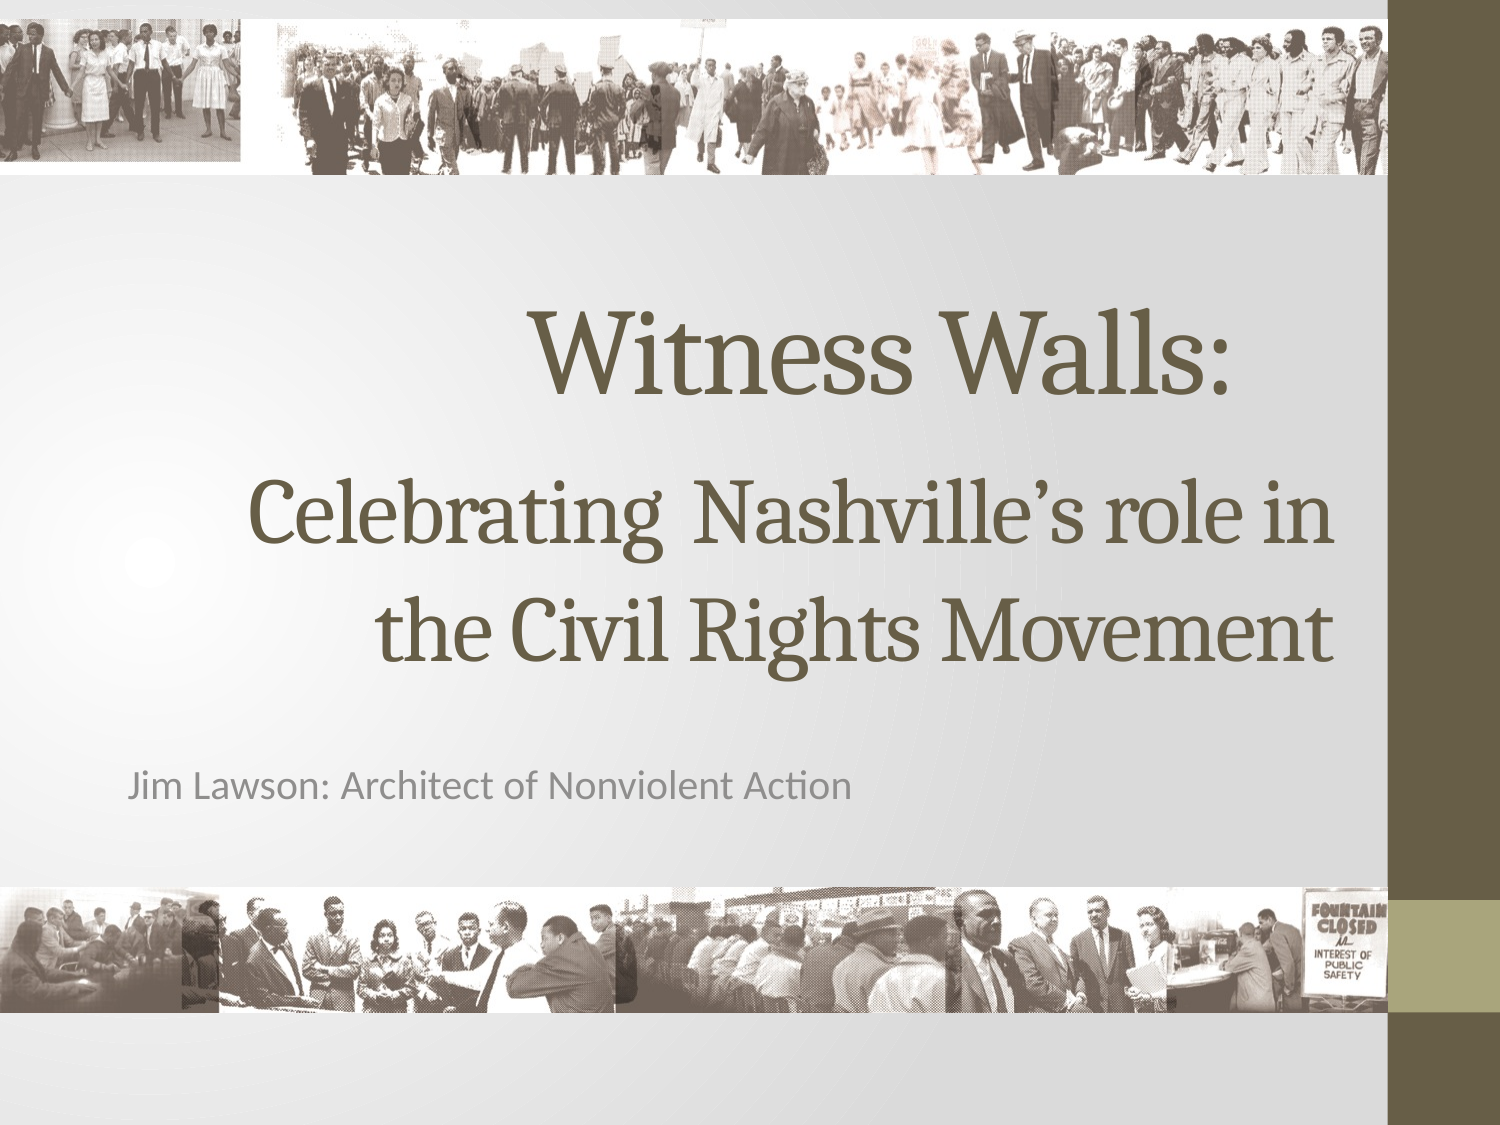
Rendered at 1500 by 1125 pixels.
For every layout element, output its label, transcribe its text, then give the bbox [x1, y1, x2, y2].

picture [0, 19, 1388, 176]
title Witness Walls: Celebrating Nashville’s role in the Civil Rights Movement [112, 262, 1350, 688]
picture [0, 886, 1388, 1014]
subtitle Jim Lawson: Architect of Nonviolent Action [112, 750, 1173, 880]
